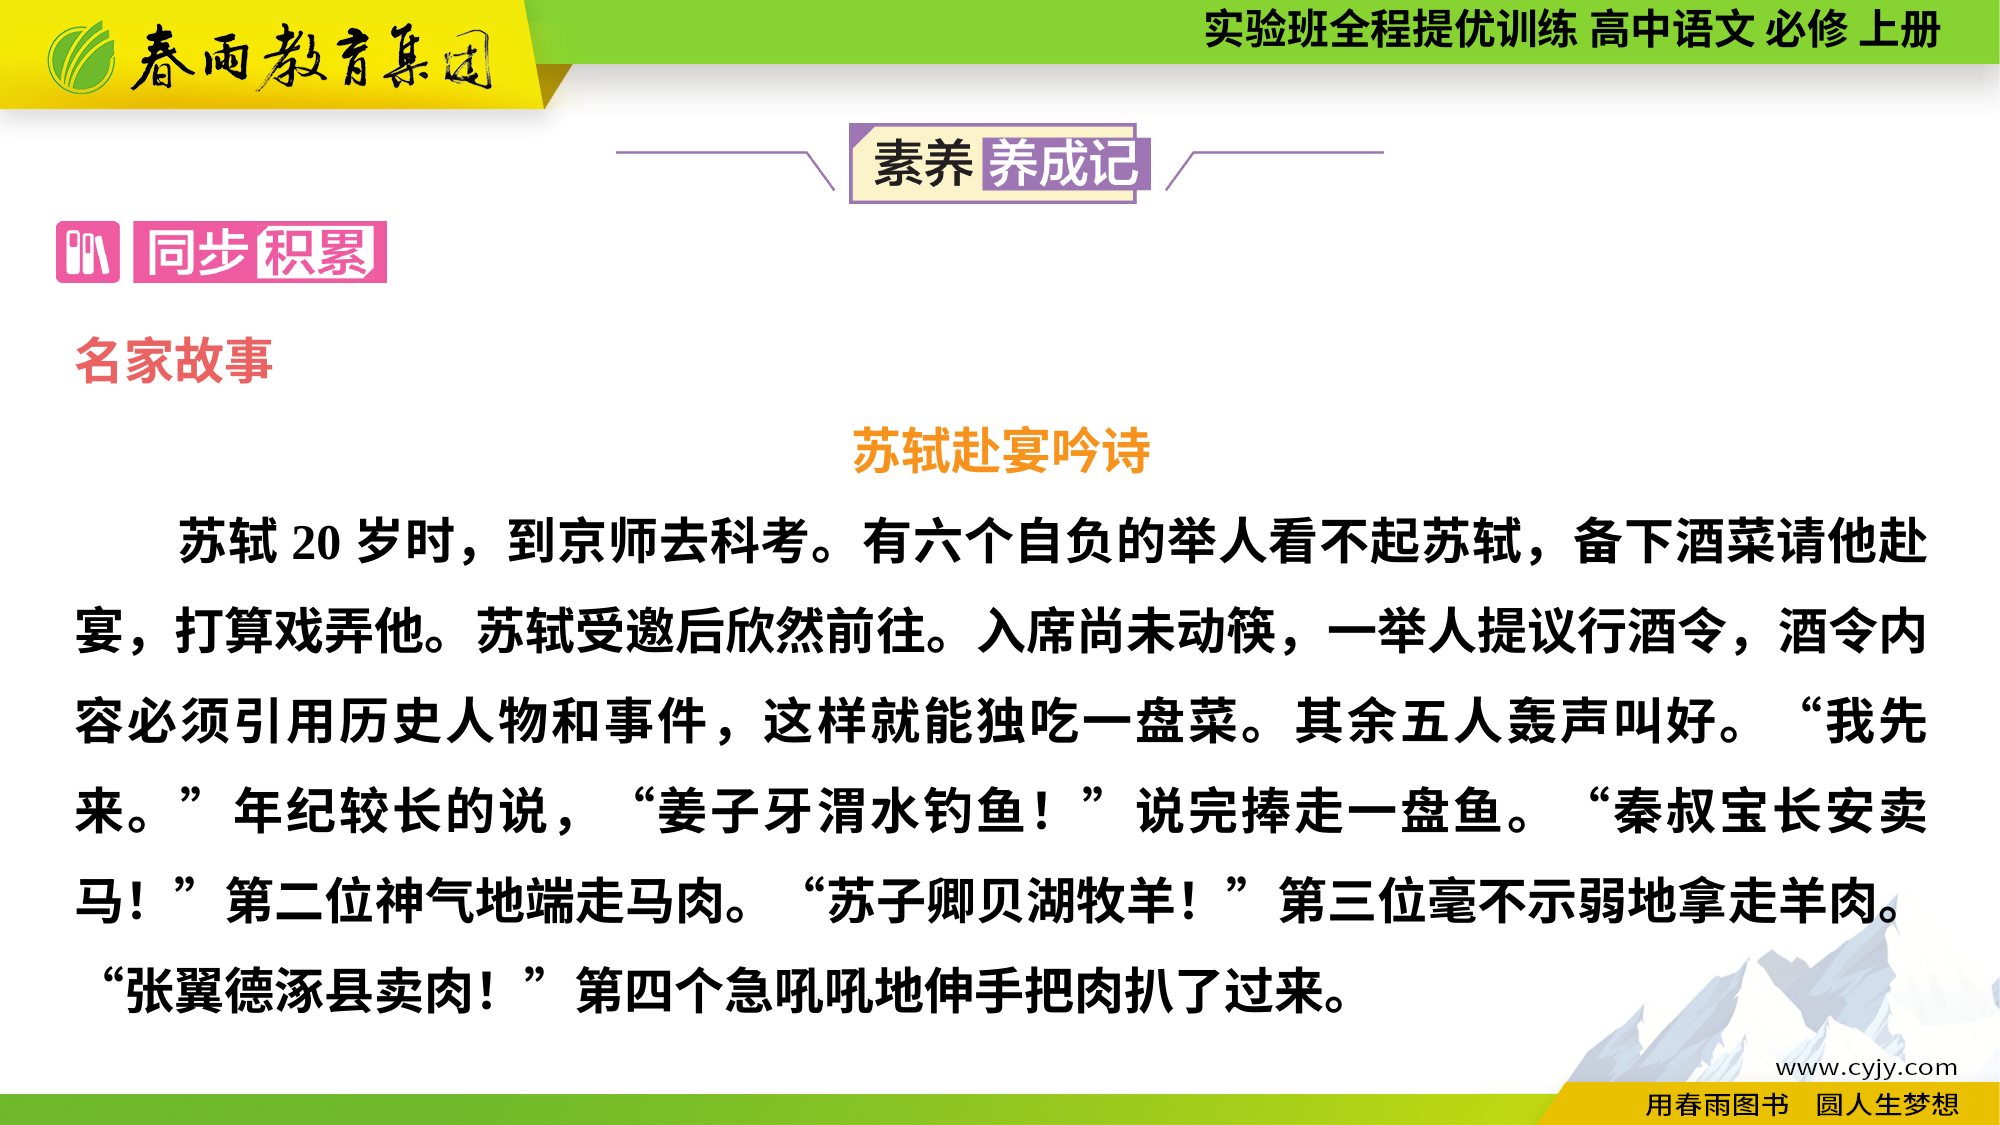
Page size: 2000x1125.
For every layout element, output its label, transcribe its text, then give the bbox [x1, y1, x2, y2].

picture [0, 0, 2000, 1125]
list 名家故事 苏轼赴宴吟诗 苏轼20岁时，到京师去科考。有六个自负的举人看不起苏轼，备下酒菜请他赴宴，打算戏弄他。苏轼受邀后欣然前往。入席尚未动筷，一举人提议行酒令，酒令内容必须引用历史人物和事件，这样就能独吃一盘菜。其余五人轰声叫好。“我先来。”年纪较长的说，“姜子牙渭水钓鱼！”说完捧走一盘鱼。“秦叔宝长安卖马！”第二位神气地端走马肉。“苏子卿贝湖牧羊！”第三位毫不示弱地拿走羊肉。“张翼德涿县卖肉！”第四个急吼吼地伸手把肉扒了过来。 [59, 292, 1944, 1035]
